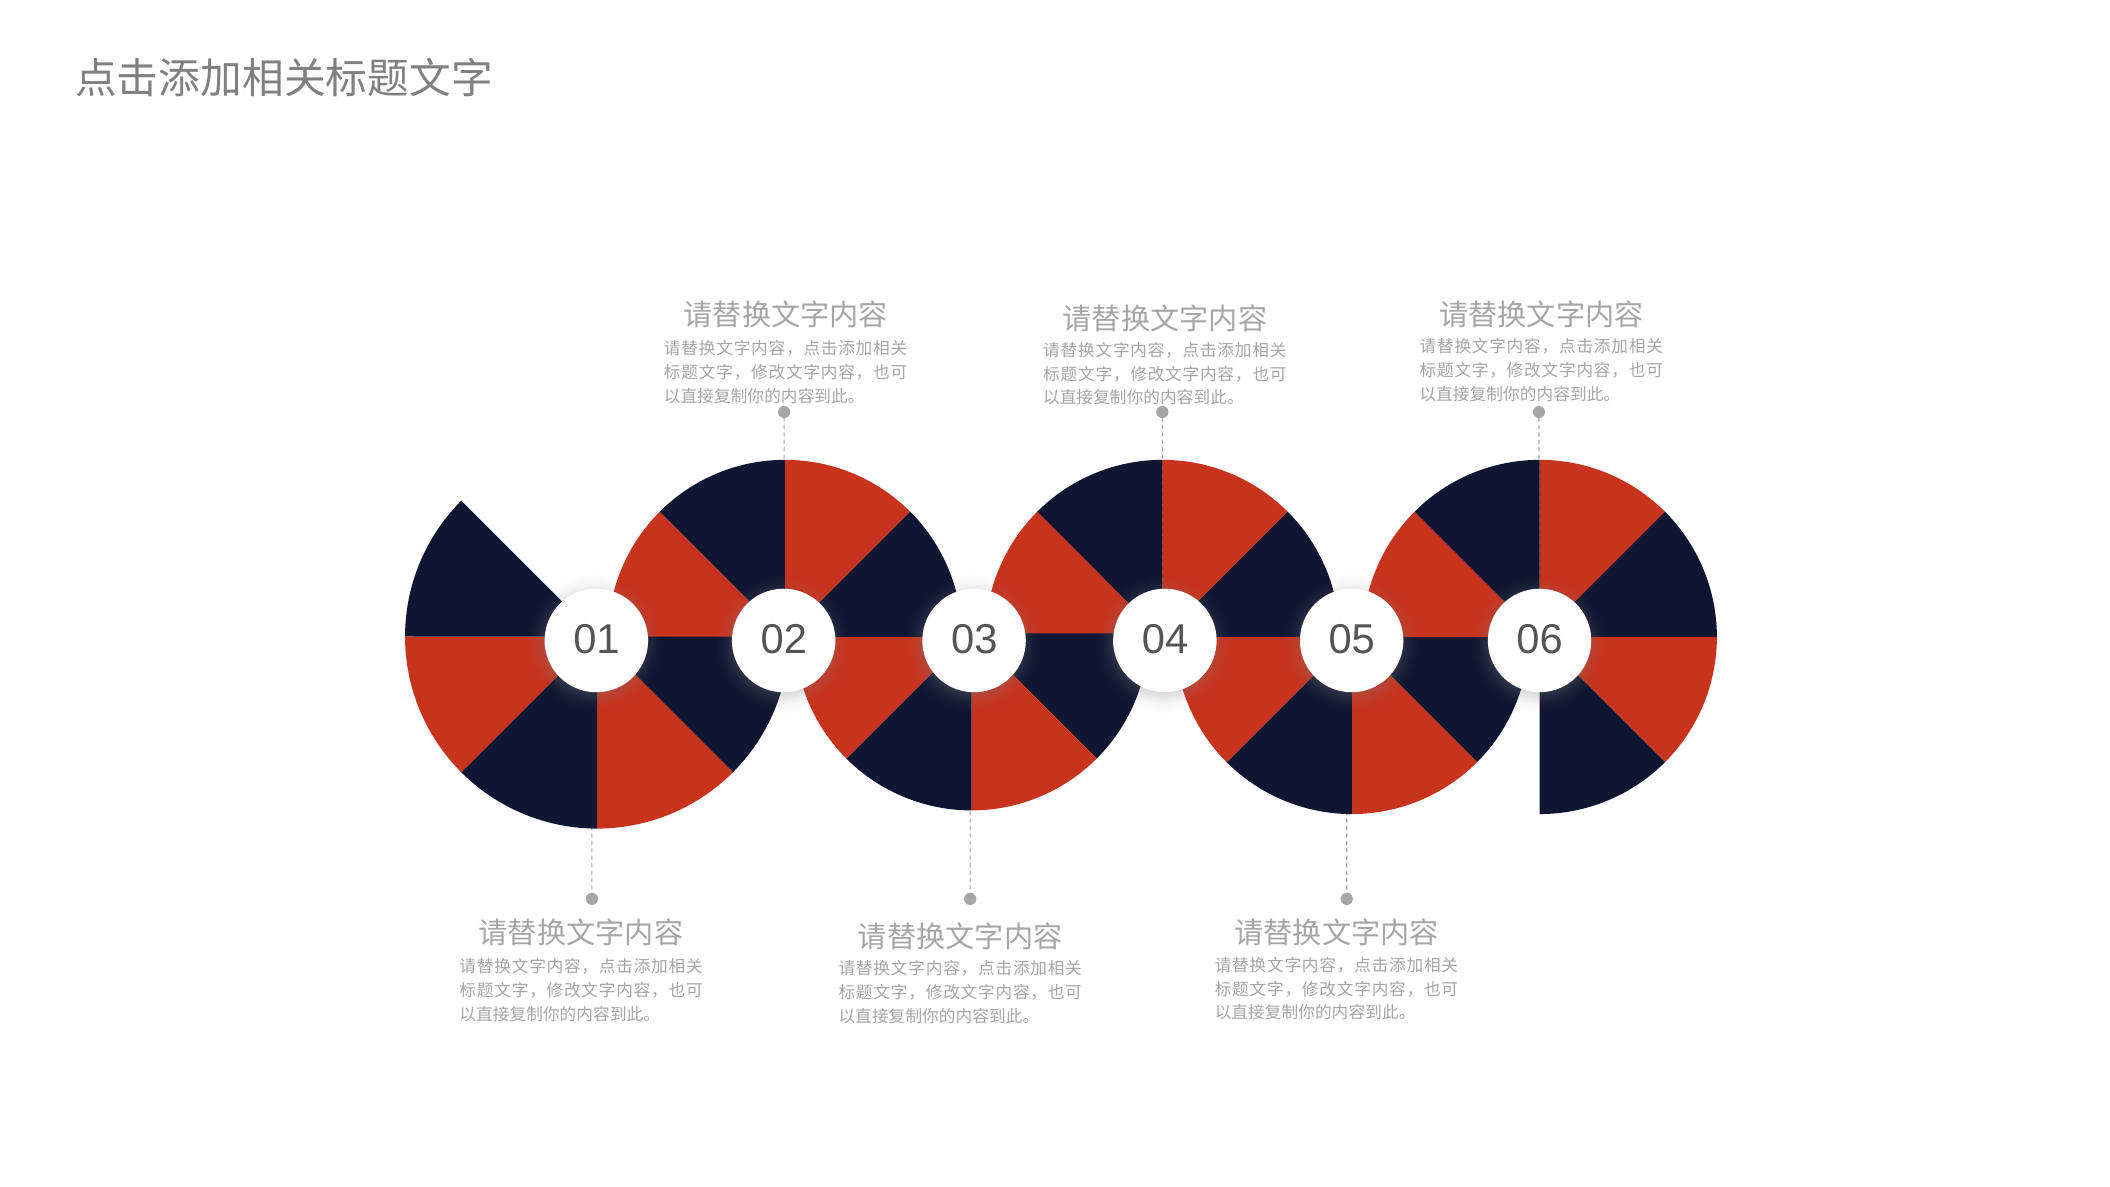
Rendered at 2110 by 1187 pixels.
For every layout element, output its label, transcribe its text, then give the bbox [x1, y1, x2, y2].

text_box 请替换文字内容 [1041, 300, 1289, 336]
text_box 请替换文字内容 [1417, 296, 1666, 332]
text_box 请替换文字内容，点击添加相关标题文字，修改文字内容，也可以直接复制你的内容到此。 [838, 953, 1083, 1026]
text_box [585, 892, 599, 906]
text_box 请替换文字内容，点击添加相关标题文字，修改文字内容，也可以直接复制你的内容到此。 [664, 334, 908, 407]
chart [397, 425, 1748, 845]
text_box [1532, 405, 1546, 424]
text_box 请替换文字内容，点击添加相关标题文字，修改文字内容，也可以直接复制你的内容到此。 [459, 952, 704, 1025]
text_box [1156, 408, 1169, 424]
text_box 请替换文字内容 [661, 296, 910, 332]
text_box [963, 892, 977, 906]
text_box 请替换文字内容 [1212, 914, 1461, 950]
text_box 点击添加相关标题文字 [59, 44, 563, 107]
text_box 请替换文字内容 [836, 918, 1085, 954]
text_box 请替换文字内容，点击添加相关标题文字，修改文字内容，也可以直接复制你的内容到此。 [1214, 950, 1459, 1023]
text_box [1340, 892, 1353, 906]
text_box [777, 407, 791, 424]
text_box 请替换文字内容，点击添加相关标题文字，修改文字内容，也可以直接复制你的内容到此。 [1043, 335, 1287, 408]
text_box 请替换文字内容 [457, 914, 706, 950]
text_box 请替换文字内容，点击添加相关标题文字，修改文字内容，也可以直接复制你的内容到此。 [1419, 332, 1664, 405]
